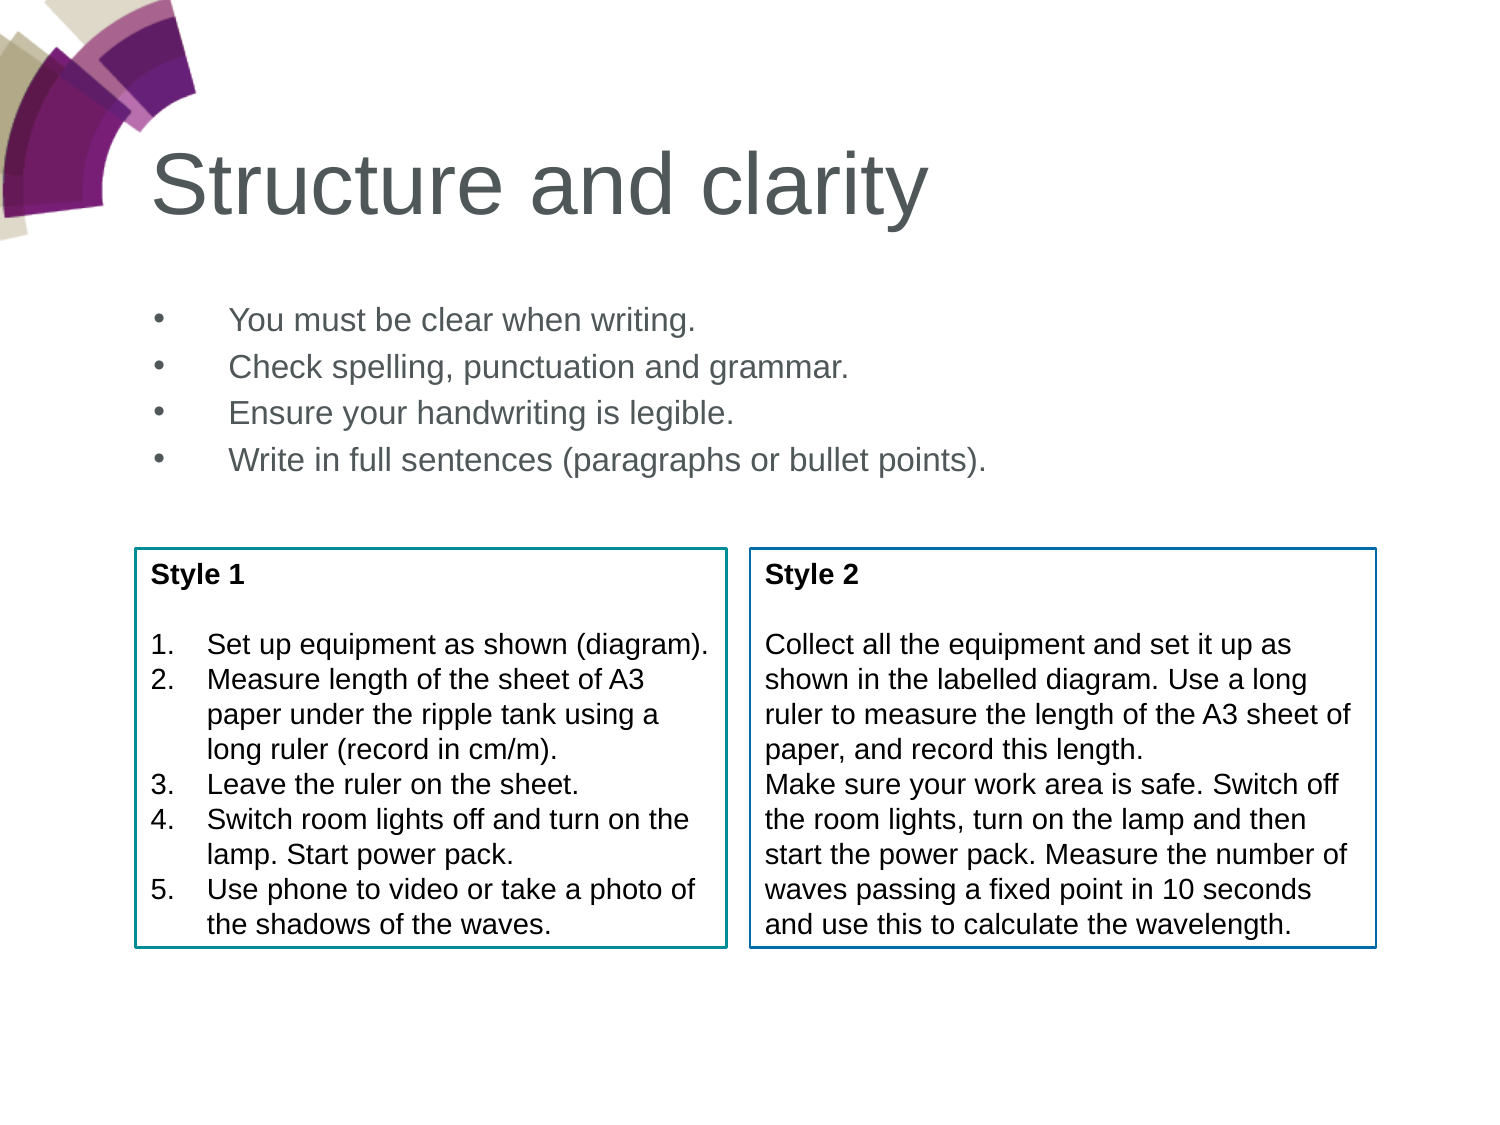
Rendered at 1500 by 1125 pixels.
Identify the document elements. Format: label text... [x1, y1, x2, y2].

text_box Style 1 Set up equipment as shown (diagram). Measure length of the sheet of A3 paper under the ripple tank using a long ruler (record in cm/m). Leave the ruler on the sheet. Switch room lights off and turn on the lamp. Start power pack. Use phone to video or take a photo of the shadows of the waves. [135, 548, 727, 948]
list Structure and clarity [135, 119, 1282, 297]
list You must be clear when writing. Check spelling, punctuation and grammar. Ensure your handwriting is legible. Write in full sentences (paragraphs or bullet points). [138, 290, 1282, 528]
text_box Style 2 Collect all the equipment and set it up as shown in the labelled diagram. Use a long ruler to measure the length of the A3 sheet of paper, and record this length. Make sure your work area is safe. Switch off the room lights, turn on the lamp and then start the power pack. Measure the number of waves passing a fixed point in 10 seconds and use this to calculate the wavelength. [750, 548, 1376, 948]
picture [0, 0, 1500, 1125]
